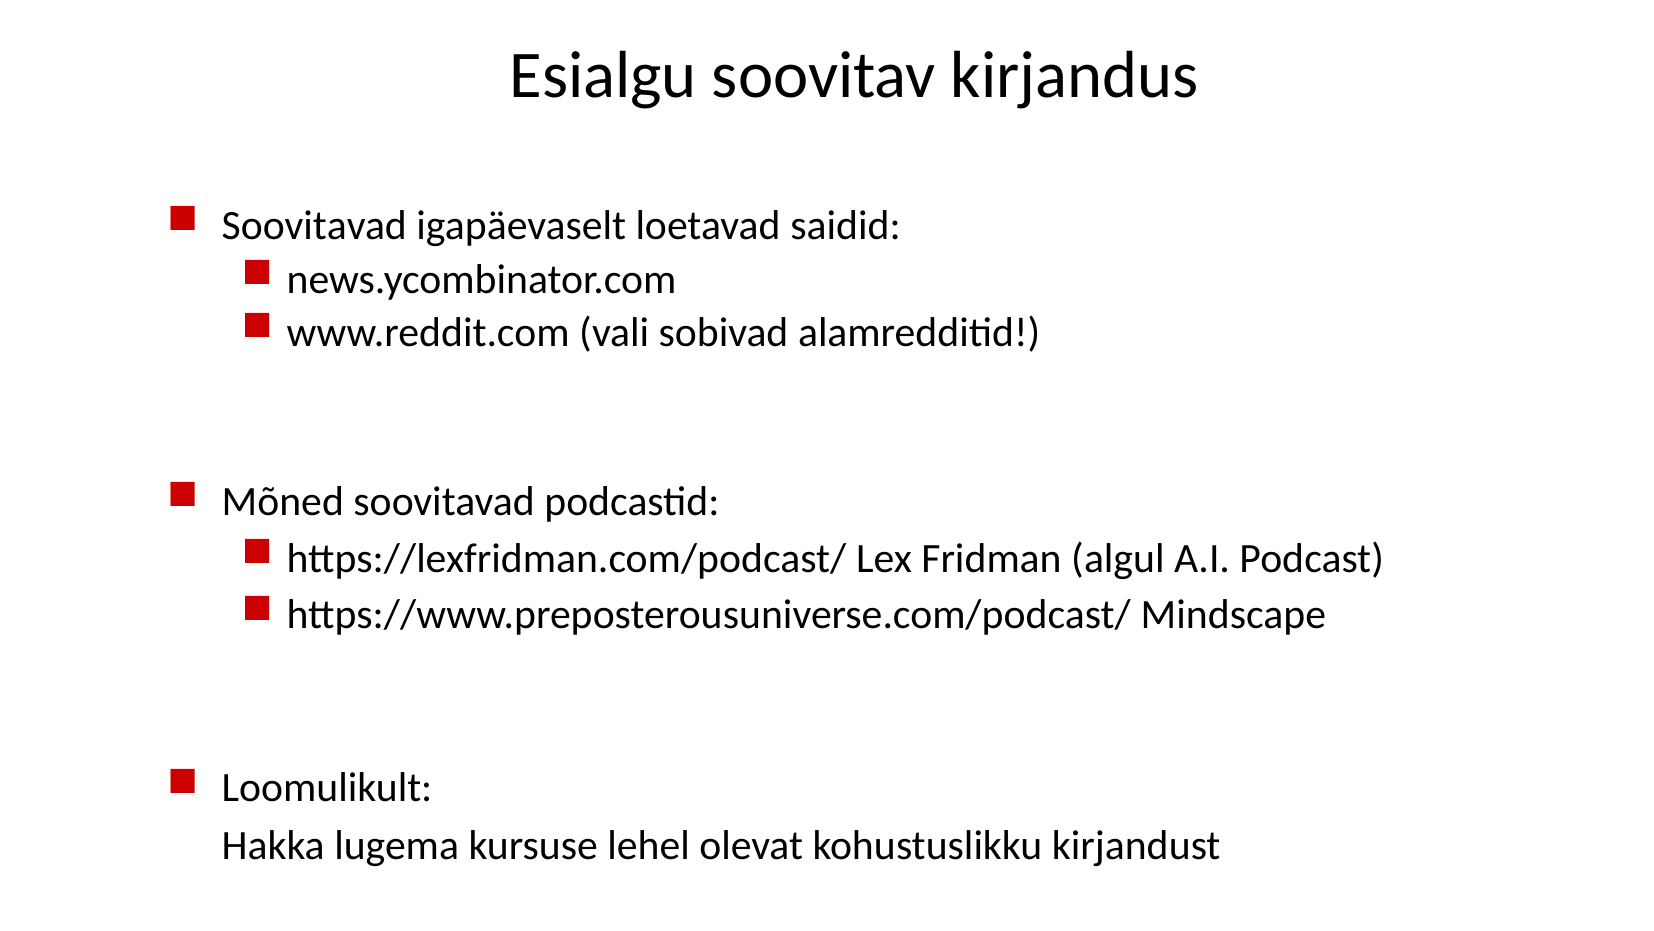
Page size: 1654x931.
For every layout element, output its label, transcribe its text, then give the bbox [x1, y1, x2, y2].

title Esialgu soovitav kirjandus [151, 0, 1557, 83]
list Soovitavad igapäevaselt loetavad saidid: news.ycombinator.com www.reddit.com (vali sobivad alamredditid!) Mõned soovitavad podcastid: https://lexfridman.com/podcast/ Lex Fridman (algul A.I. Podcast) https://www.preposterousuniverse.com/podcast/ Mindscape Loomulikult: Hakka lugema kursuse lehel olevat kohustuslikku kirjandust [151, 103, 1571, 931]
